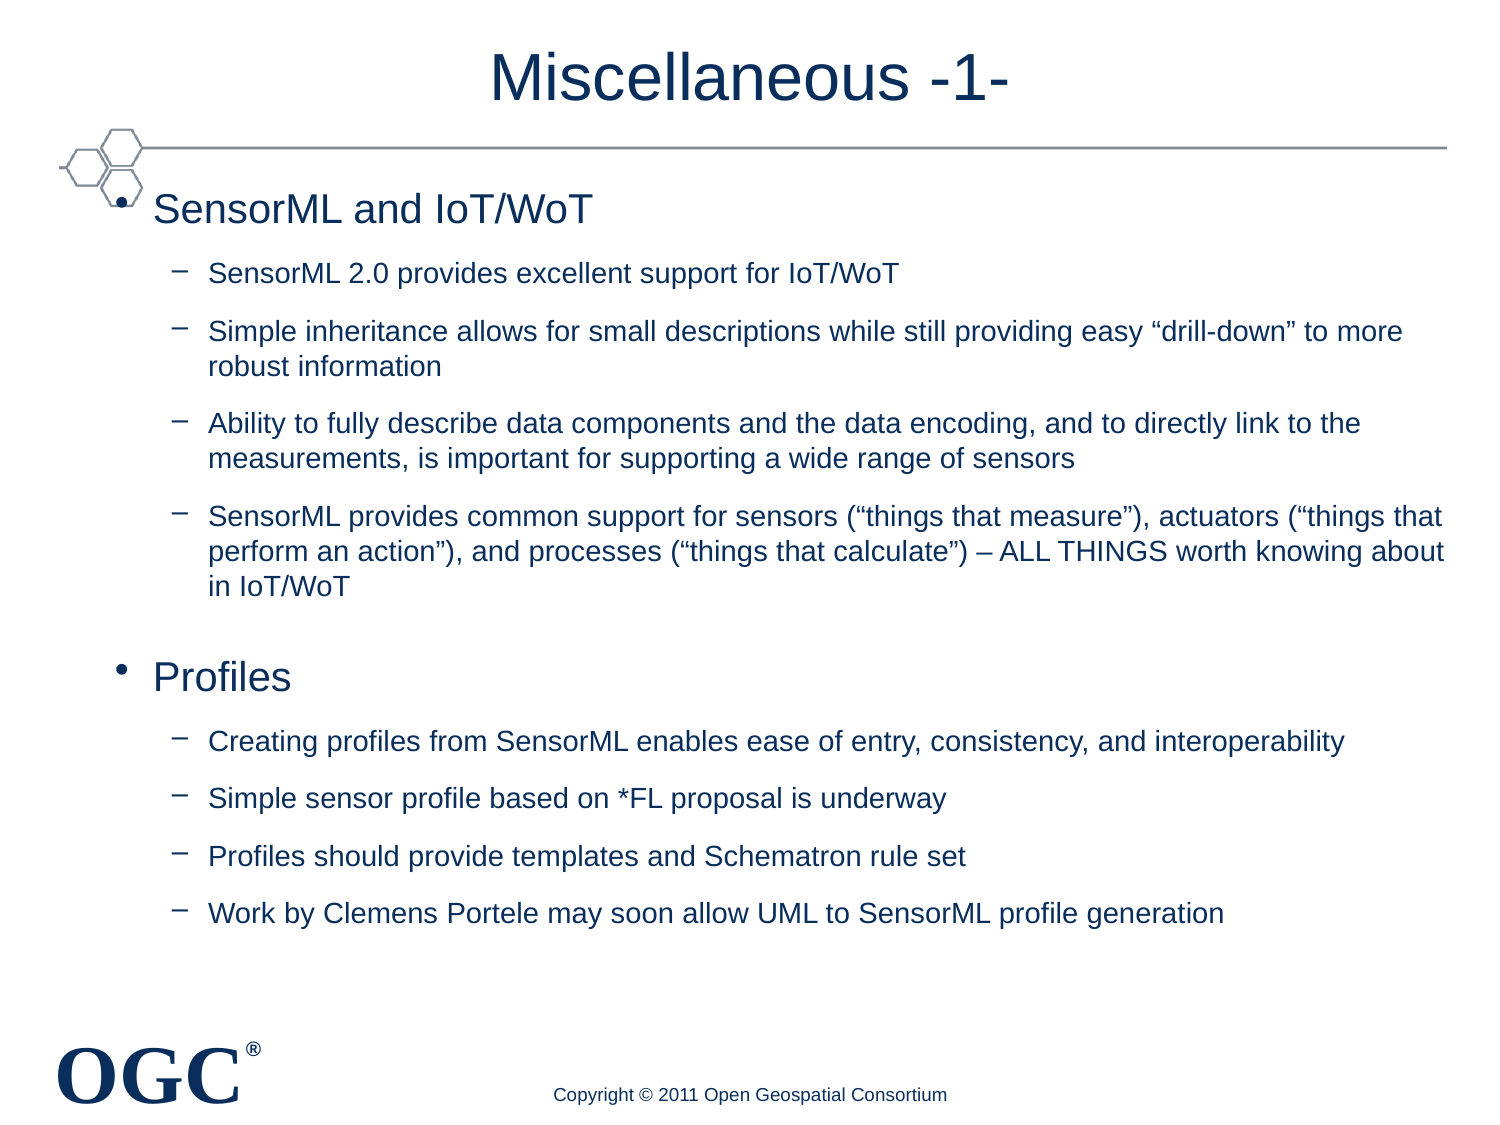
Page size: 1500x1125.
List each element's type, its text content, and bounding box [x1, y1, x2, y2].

text_box SensorML and IoT/WoT SensorML 2.0 provides excellent support for IoT/WoT Simple inheritance allows for small descriptions while still providing easy “drill-down” to more robust information Ability to fully describe data components and the data encoding, and to directly link to the measurements, is important for supporting a wide range of sensors SensorML provides common support for sensors (“things that measure”), actuators (“things that perform an action”), and processes (“things that calculate”) – ALL THINGS worth knowing about in IoT/WoT Profiles Creating profiles from SensorML enables ease of entry, consistency, and interoperability Simple sensor profile based on *FL proposal is underway Profiles should provide templates and Schematron rule set Work by Clemens Portele may soon allow UML to SensorML profile generation [99, 174, 1488, 963]
title Miscellaneous -1- [37, 22, 1463, 136]
text_box [954, 84, 985, 125]
picture [59, 136, 1447, 208]
text_box Copyright © 2011 Open Geospatial Consortium [487, 1074, 1013, 1113]
